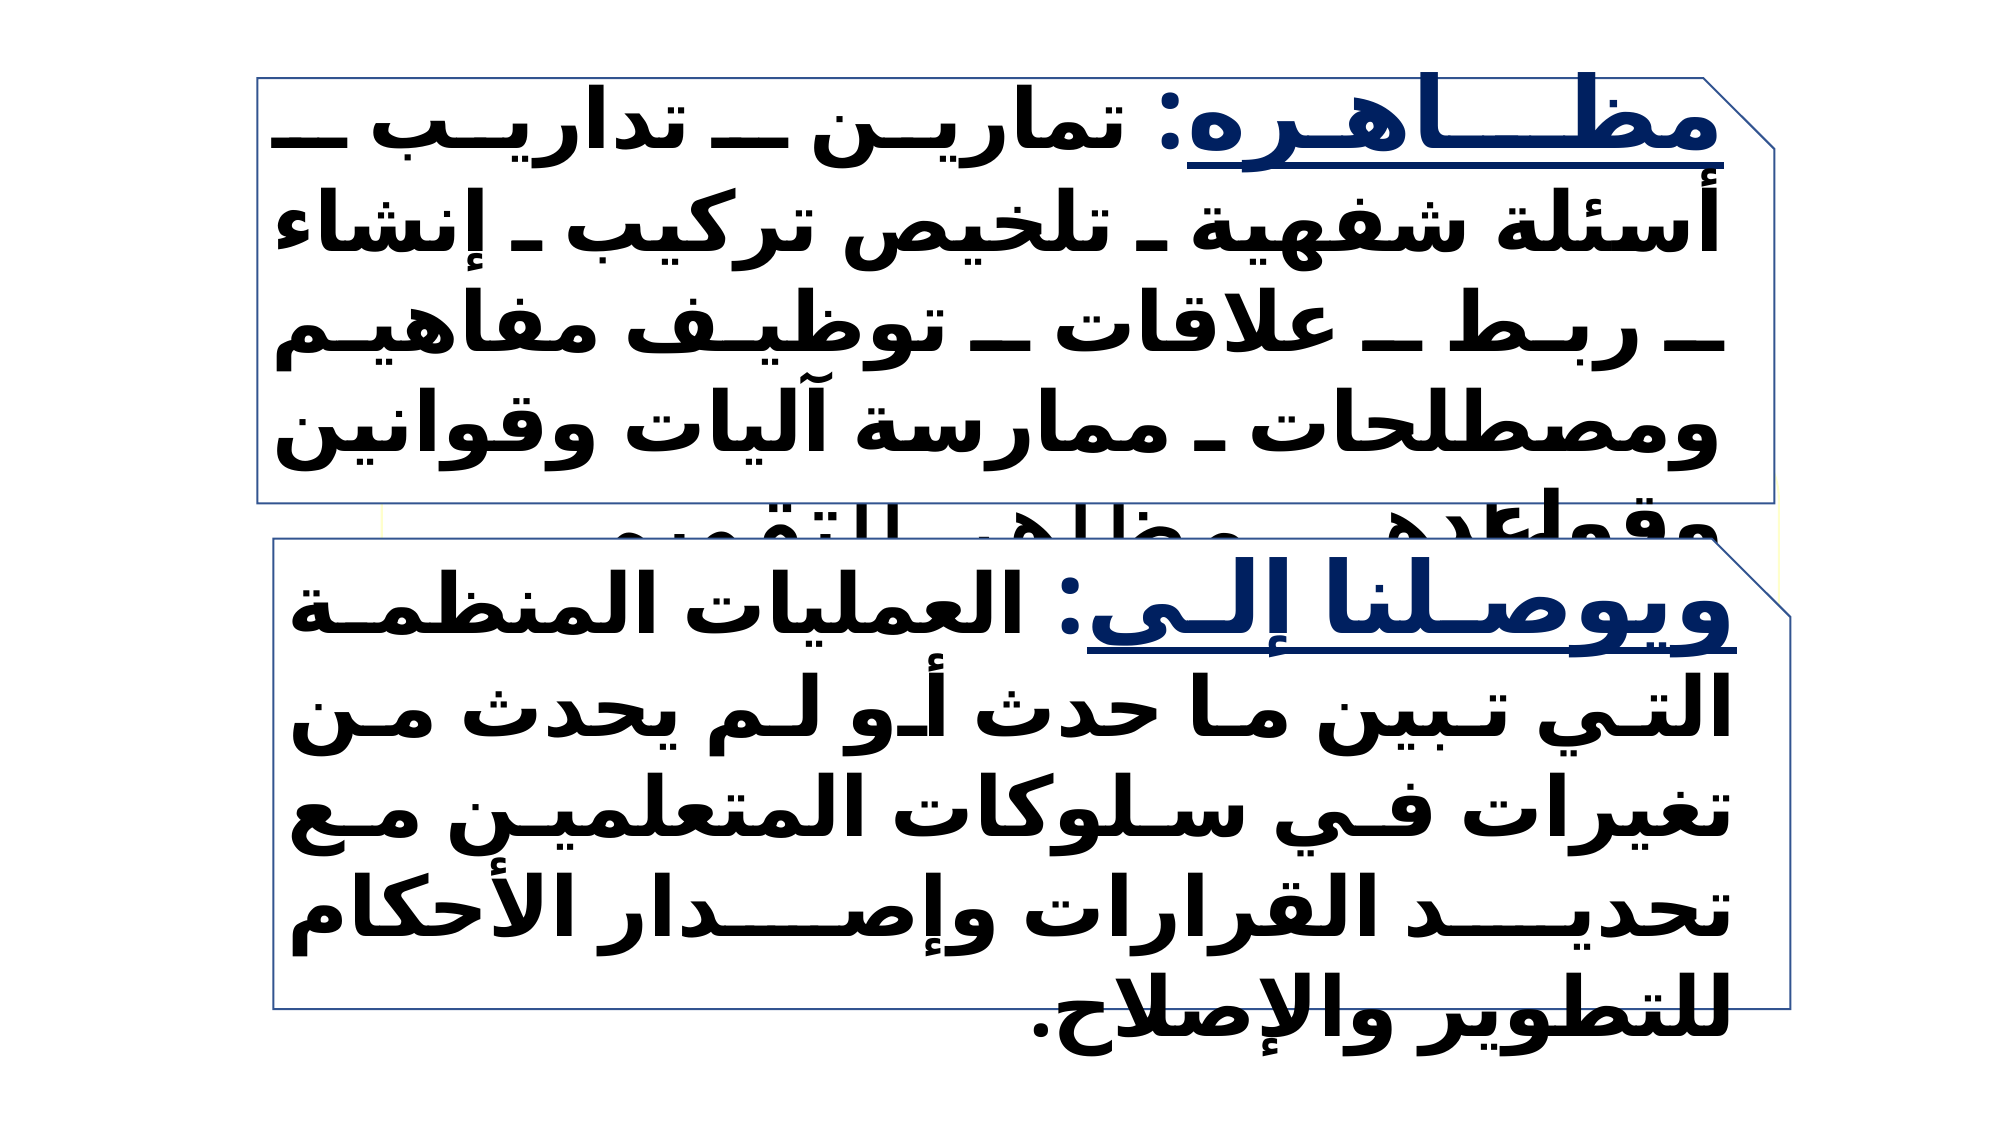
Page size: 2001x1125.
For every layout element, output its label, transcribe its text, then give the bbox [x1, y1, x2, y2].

text_box ويوصلنا إلى: العمليات المنظمة التي تبين ما حدث أو لم يحدث من تغيرات في سلوكات المتعلمين مع تحديد القرارات وإصدار الأحكام للتطوير والإصلاح. [272, 537, 1792, 1011]
text_box مظــاهـره: تمارين ـ تداريب ـ أسئلة شفهية ـ تلخيص تركيب ـ إنشاء ـ ربط ـ علاقات ـ توظيف مفاهيم ومصطلحات ـ ممارسة آليات وقوانين وقواعد. [256, 77, 1776, 505]
text_box ما هي مظاهر التقويم التكويني وما هي النتائج المرجوة منه [380, 475, 1780, 604]
